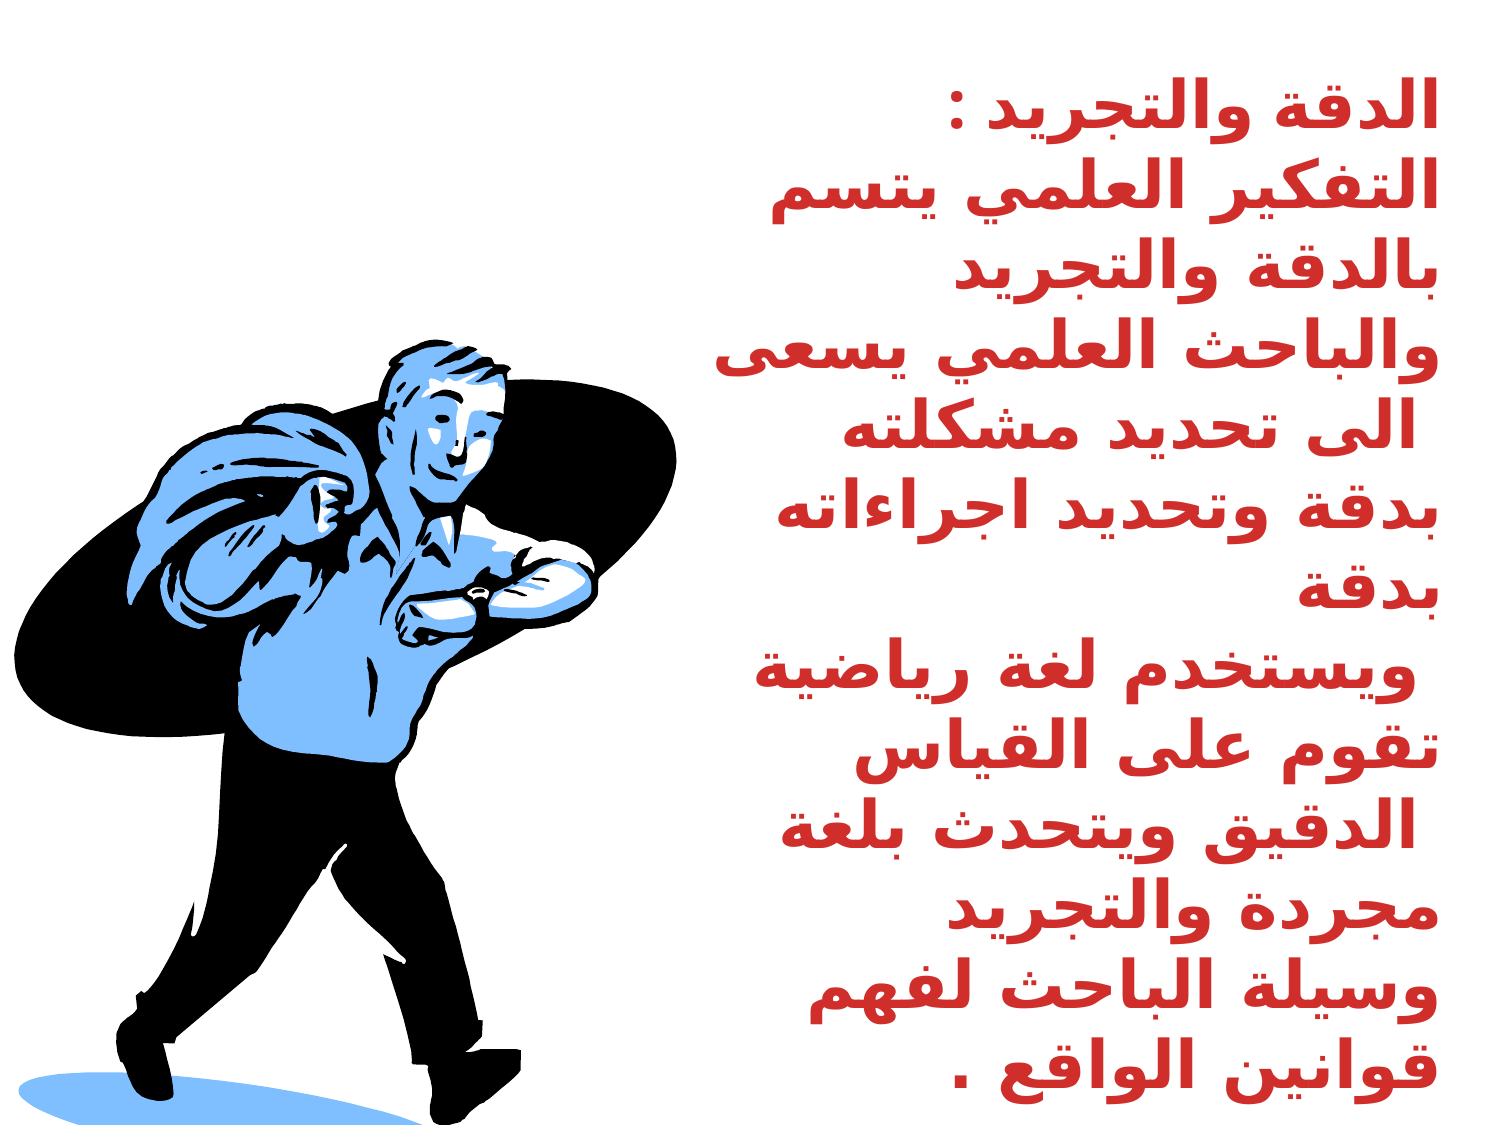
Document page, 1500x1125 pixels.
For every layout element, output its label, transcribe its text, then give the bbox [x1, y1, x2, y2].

picture [0, 337, 691, 1125]
text_box الدقة والتجريد : التفكير العلمي يتسم بالدقة والتجريد والباحث العلمي يسعى الى تحديد مشكلته بدقة وتحديد اجراءاته بدقة ويستخدم لغة رياضية تقوم على القياس الدقيق ويتحدث بلغة مجردة والتجريد وسيلة الباحث لفهم قوانين الواقع . [662, 54, 1459, 1109]
